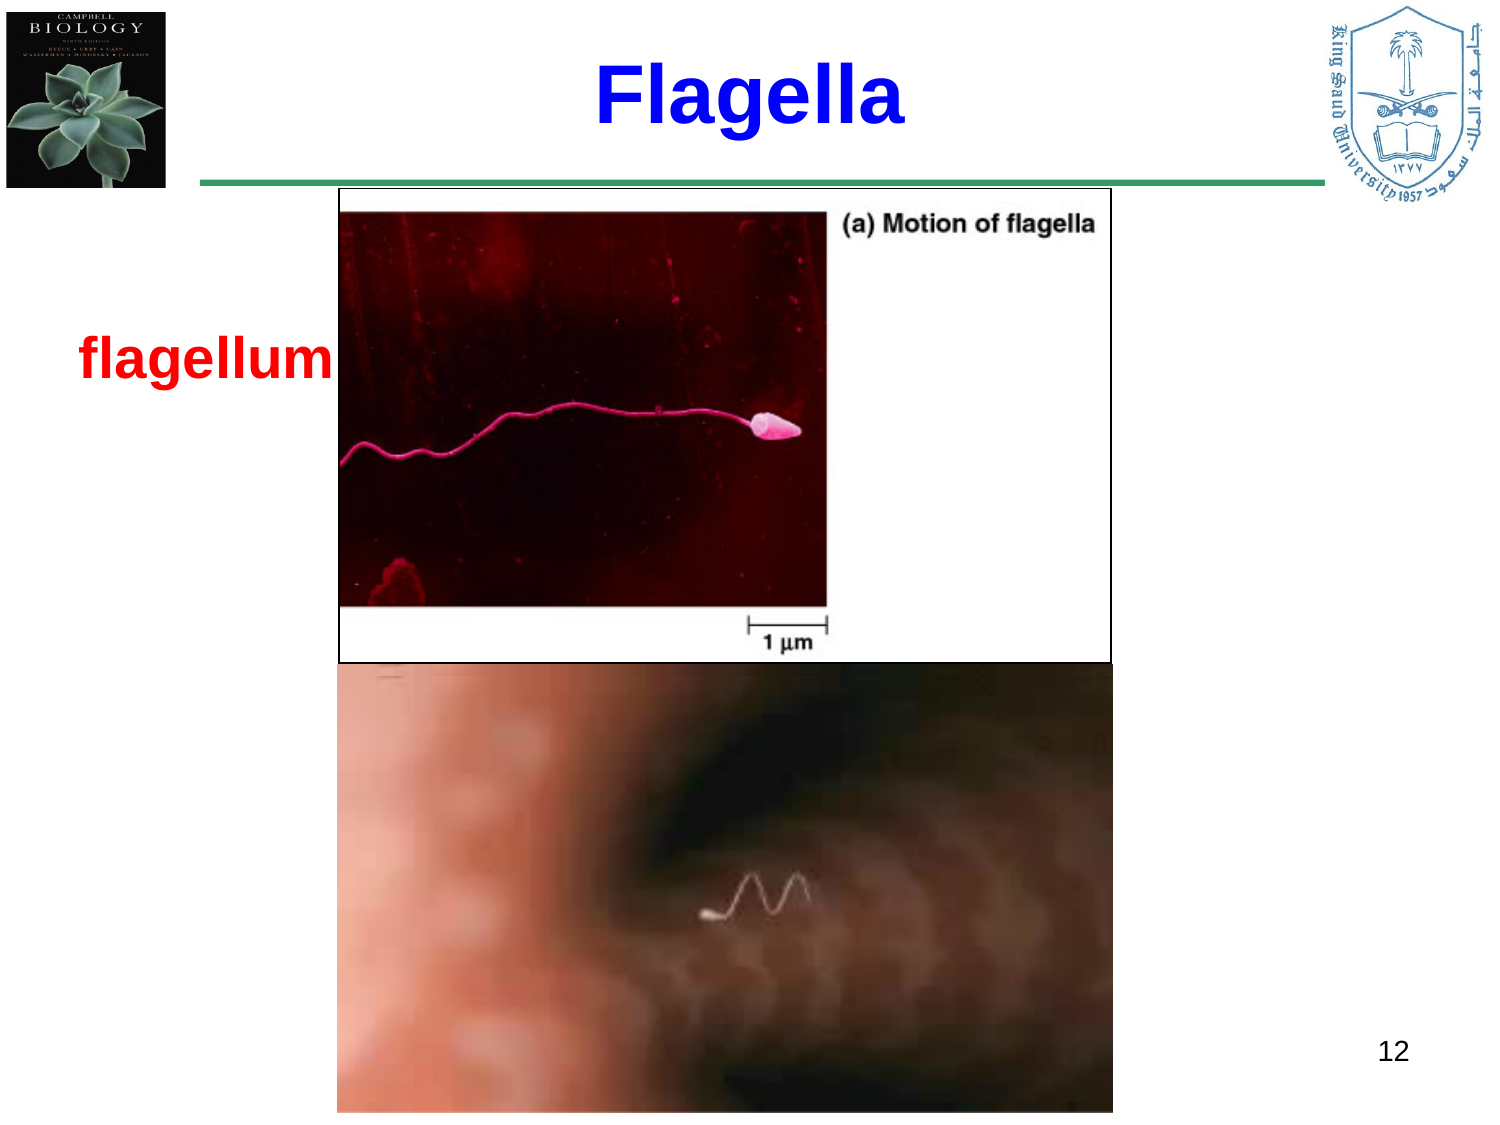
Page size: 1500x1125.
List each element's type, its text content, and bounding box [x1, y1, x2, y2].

picture [337, 664, 1113, 1113]
picture [339, 209, 1111, 663]
text_box flagellum [64, 312, 334, 398]
slide_number 12 [1113, 1024, 1426, 1103]
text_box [5, 0, 1488, 209]
